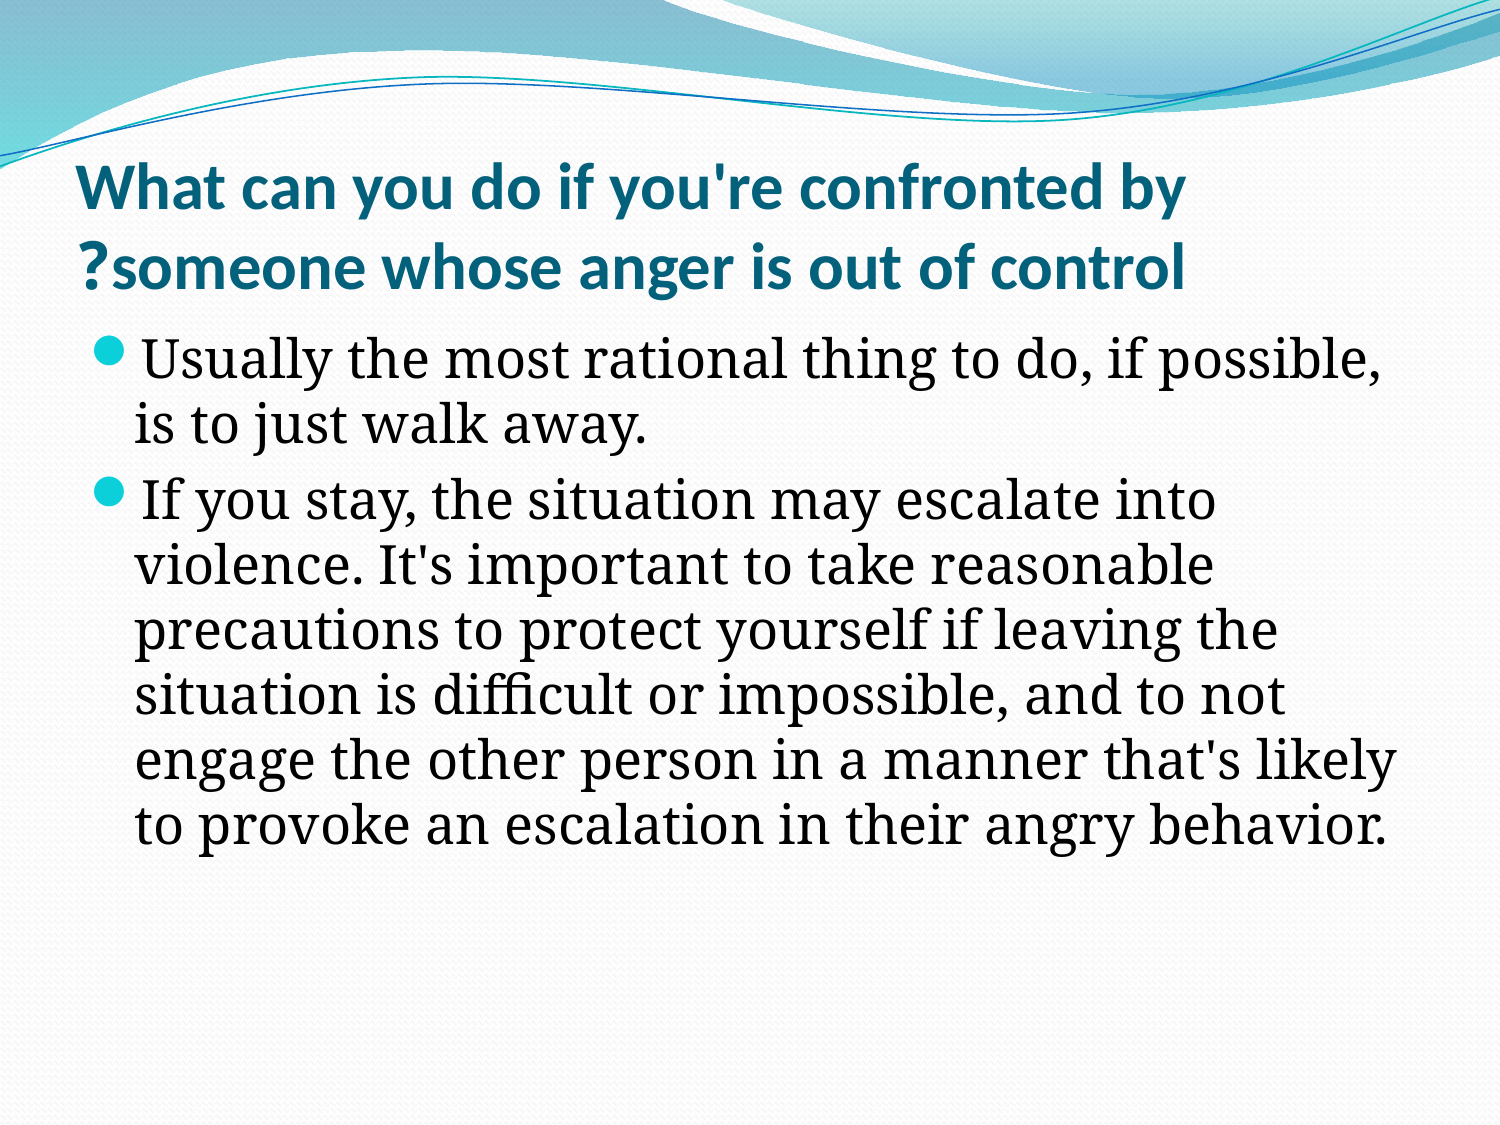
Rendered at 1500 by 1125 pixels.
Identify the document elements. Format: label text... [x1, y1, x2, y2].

list Usually the most rational thing to do, if possible, is to just walk away. If you stay, the situation may escalate into violence. It's important to take reasonable precautions to protect yourself if leaving the situation is difficult or impossible, and to not engage the other person in a manner that's likely to provoke an escalation in their angry behavior. [75, 317, 1425, 1038]
title What can you do if you're confronted by someone whose anger is out of control? [75, 115, 1425, 303]
